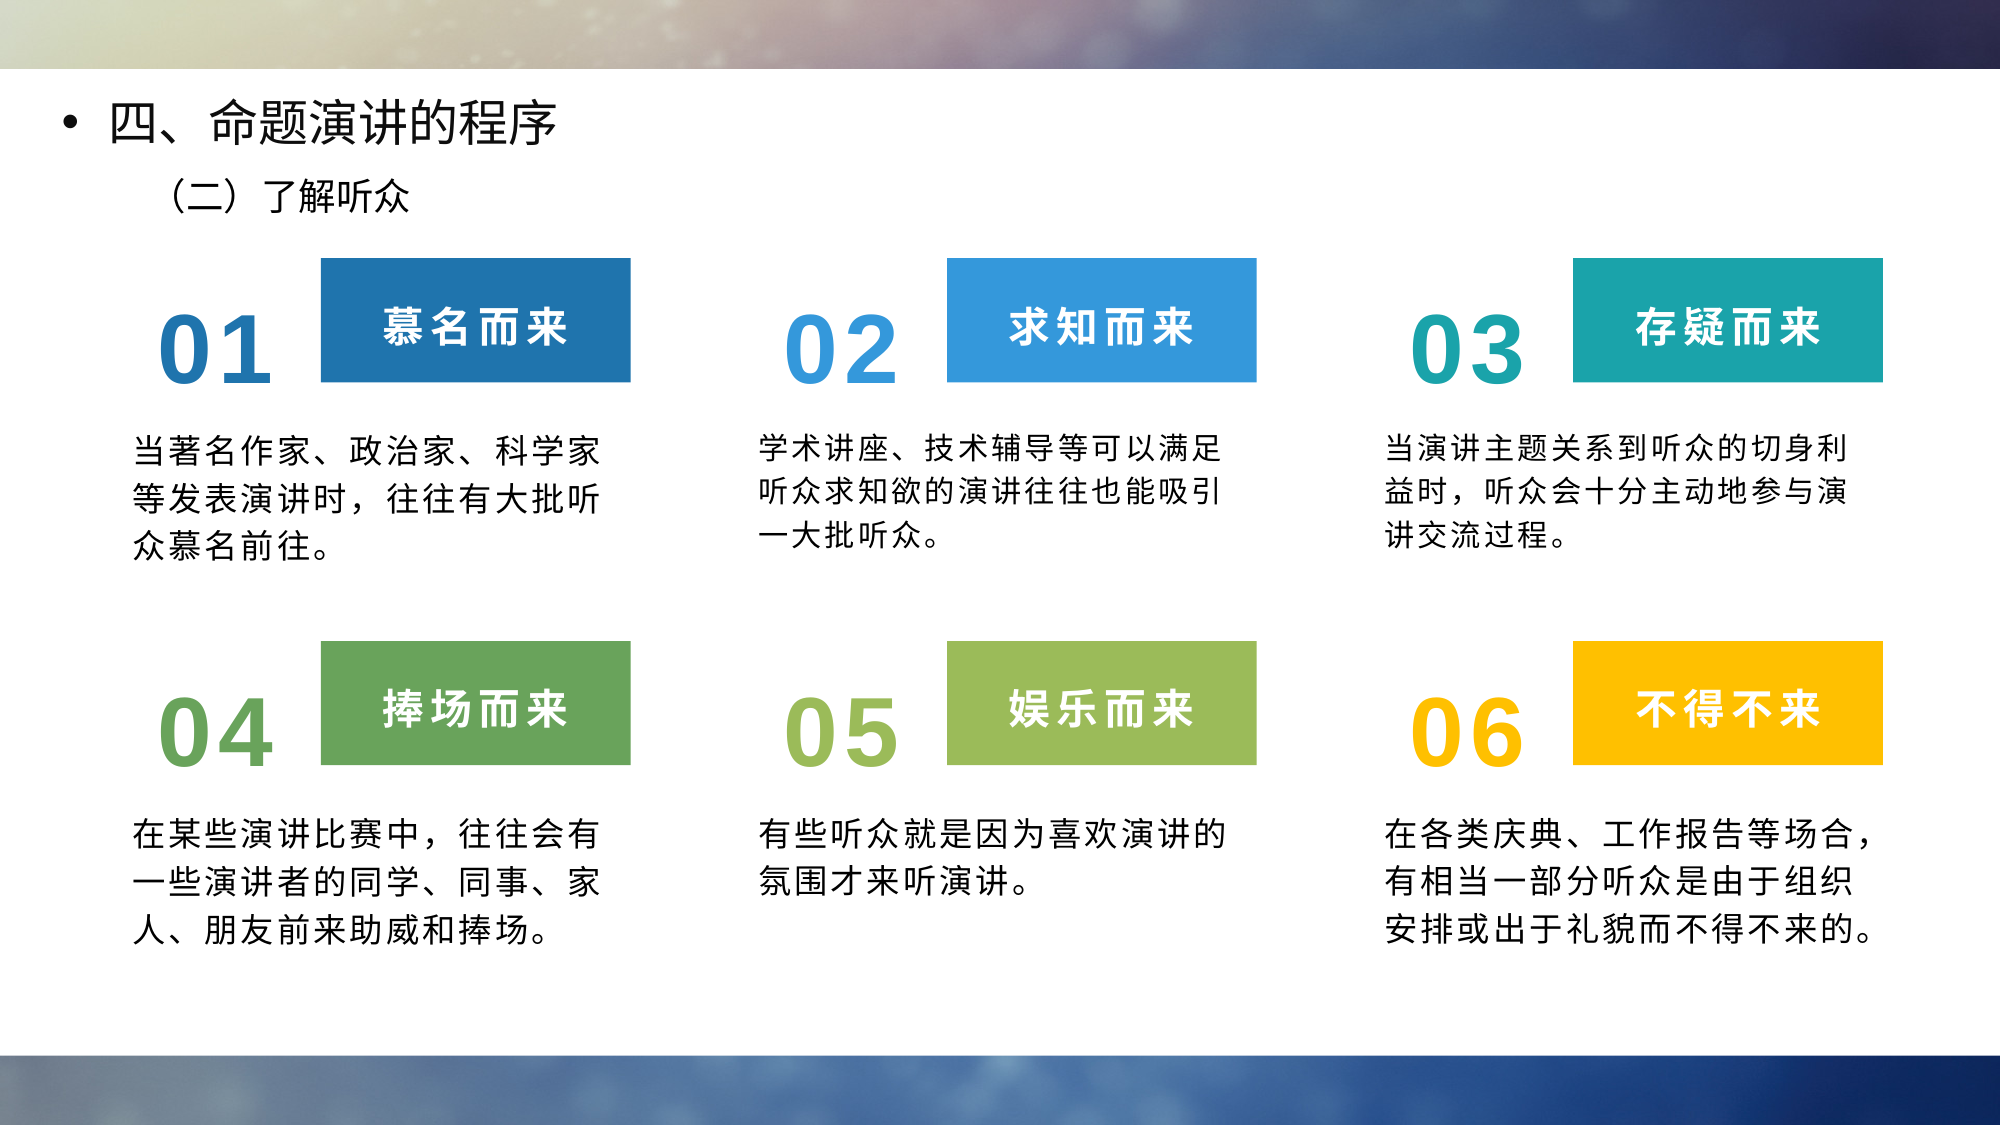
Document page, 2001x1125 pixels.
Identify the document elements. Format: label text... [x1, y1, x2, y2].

text_box 慕名而来 [320, 257, 632, 383]
text_box 06 [1369, 611, 1566, 795]
picture [0, 0, 2000, 69]
text_box 存疑而来 [1572, 257, 1884, 383]
text_box 05 [743, 611, 940, 795]
text_box 当著名作家、政治家、科学家等发表演讲时，往往有大批听众慕名前往。 [117, 414, 631, 586]
text_box 娱乐而来 [946, 640, 1258, 766]
text_box 四、命题演讲的程序 [46, 84, 794, 160]
text_box 当演讲主题关系到听众的切身利益时，听众会十分主动地参与演讲交流过程。 [1369, 414, 1883, 560]
text_box （二）了解听众 [133, 165, 427, 226]
text_box 04 [117, 611, 314, 795]
text_box 在各类庆典、工作报告等场合，有相当一部分听众是由于组织安排或出于礼貌而不得不来的。 [1369, 797, 1883, 976]
text_box 有些听众就是因为喜欢演讲的氛围才来听演讲。 [743, 797, 1257, 943]
text_box 在某些演讲比赛中，往往会有一些演讲者的同学、同事、家人、朋友前来助威和捧场。 [117, 797, 631, 960]
text_box 01 [117, 228, 314, 412]
text_box 捧场而来 [320, 640, 632, 766]
text_box 求知而来 [946, 257, 1258, 383]
picture [0, 1056, 2000, 1125]
text_box 03 [1369, 228, 1566, 412]
text_box 02 [743, 228, 940, 412]
text_box 不得不来 [1572, 640, 1884, 766]
text_box 学术讲座、技术辅导等可以满足听众求知欲的演讲往往也能吸引一大批听众。 [743, 414, 1257, 560]
